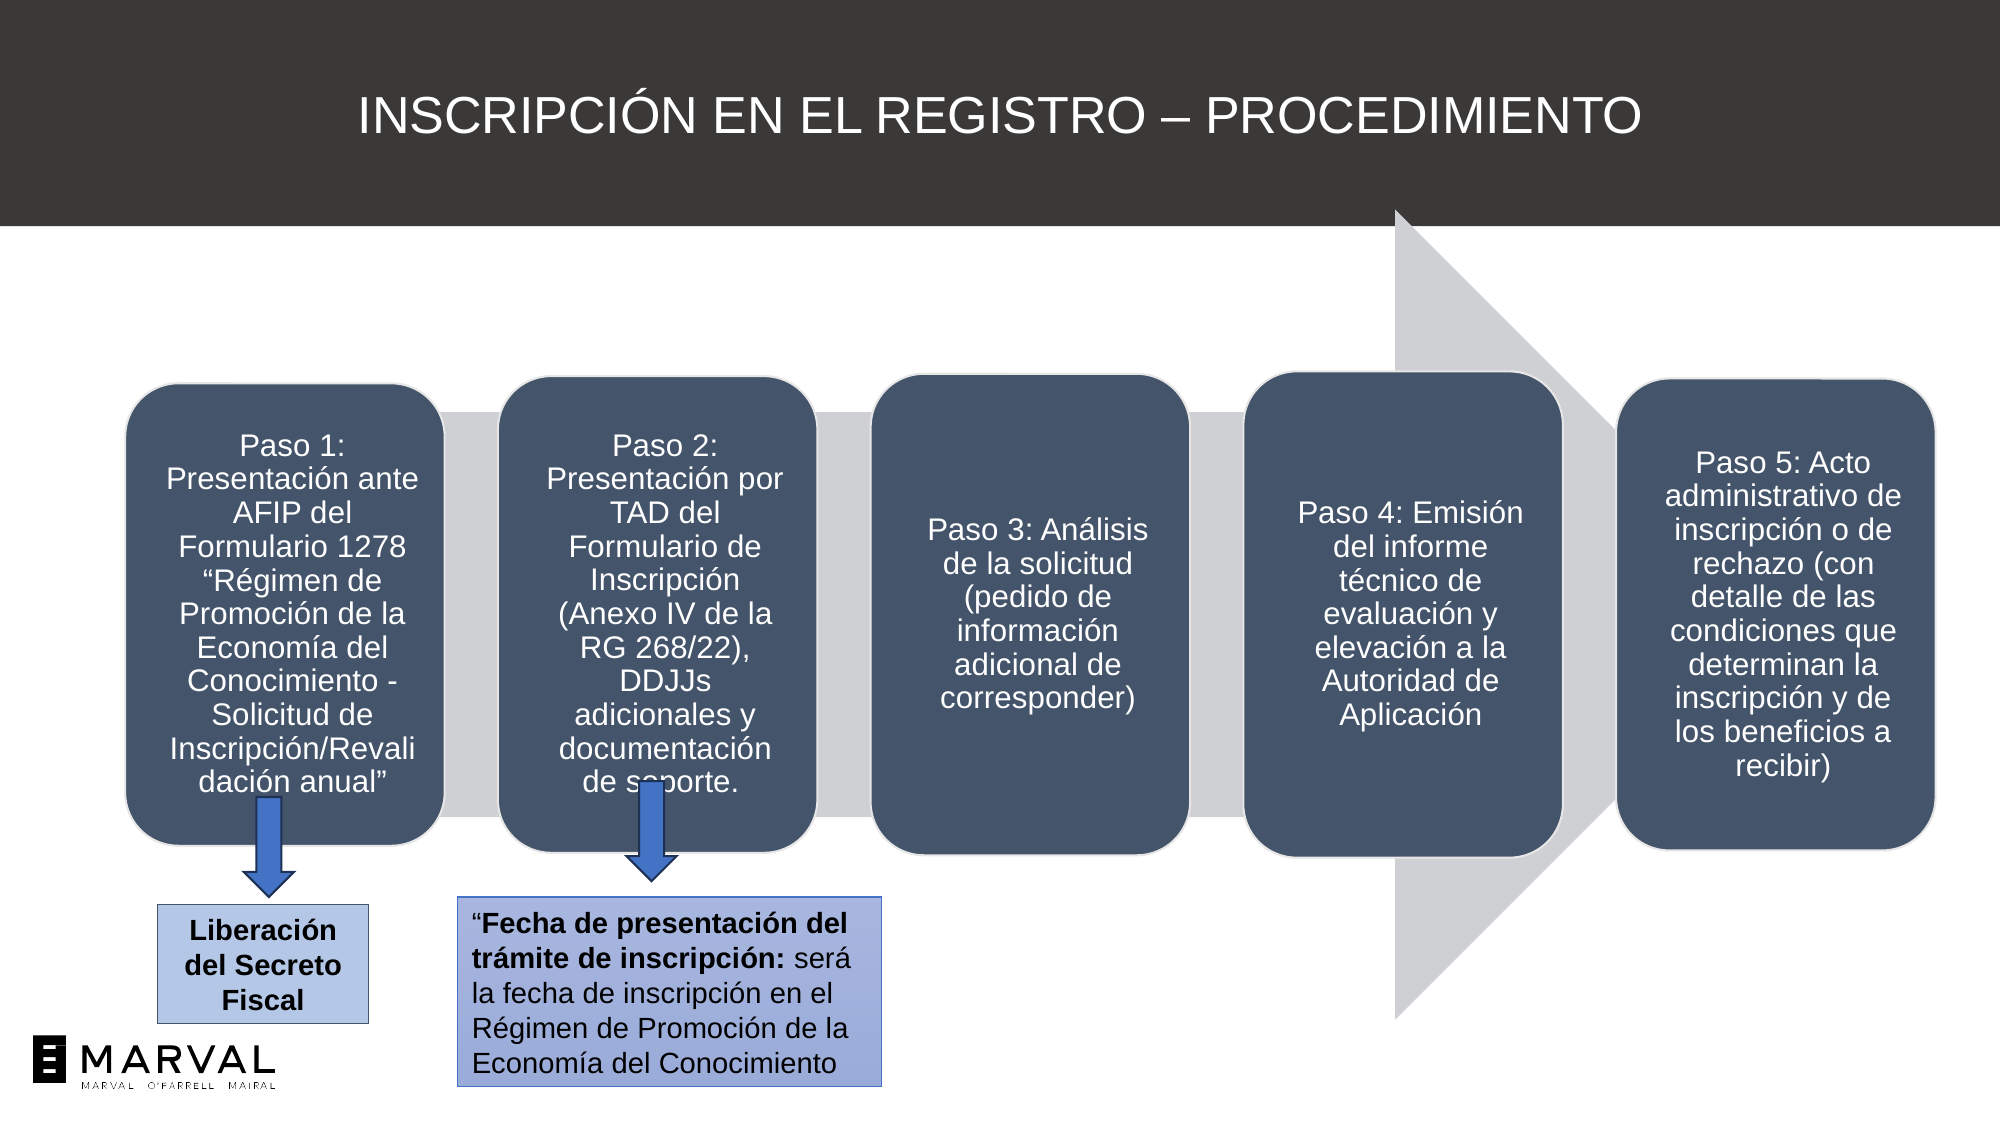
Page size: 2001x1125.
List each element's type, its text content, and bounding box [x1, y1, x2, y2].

text_box “Fecha de presentación del trámite de inscripción: será la fecha de inscripción en el Régimen de Promoción de la Economía del Conocimiento [457, 1020, 882, 1087]
text_box Liberación del Secreto Fiscal [157, 1020, 369, 1024]
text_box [33, 1035, 275, 1090]
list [124, 209, 1937, 1020]
text_box INSCRIPCIÓN EN EL REGISTRO – PROCEDIMIENTO [0, 0, 2000, 227]
